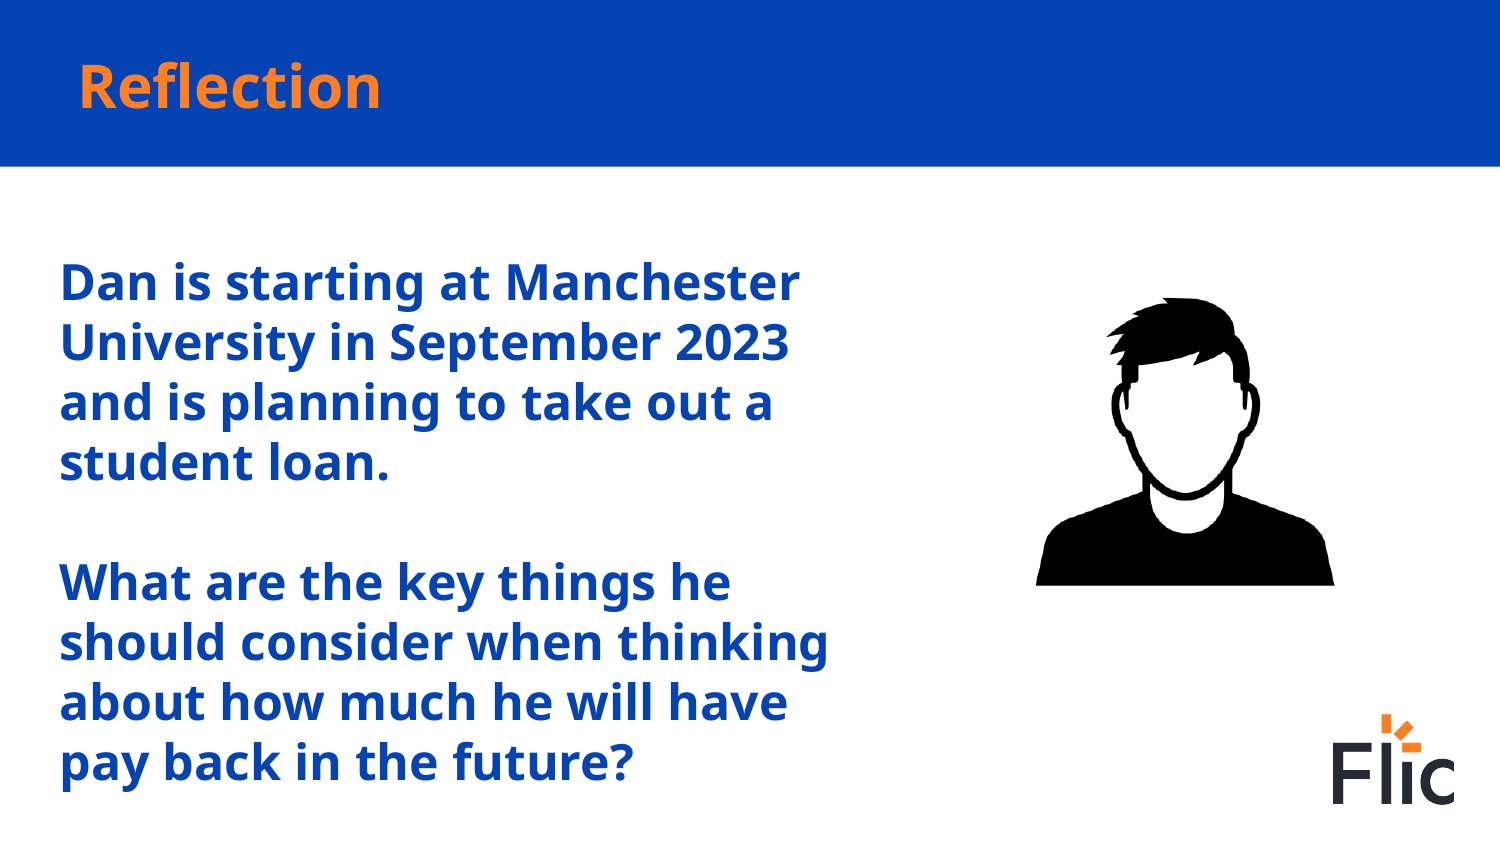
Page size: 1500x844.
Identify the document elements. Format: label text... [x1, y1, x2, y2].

title Reflection [62, 41, 1206, 127]
picture [894, 150, 1476, 805]
text_box Dan is starting at Manchester University in September 2023 and is planning to take out a student loan. What are the key things he should consider when thinking about how much he will have pay back in the future? [59, 250, 887, 355]
